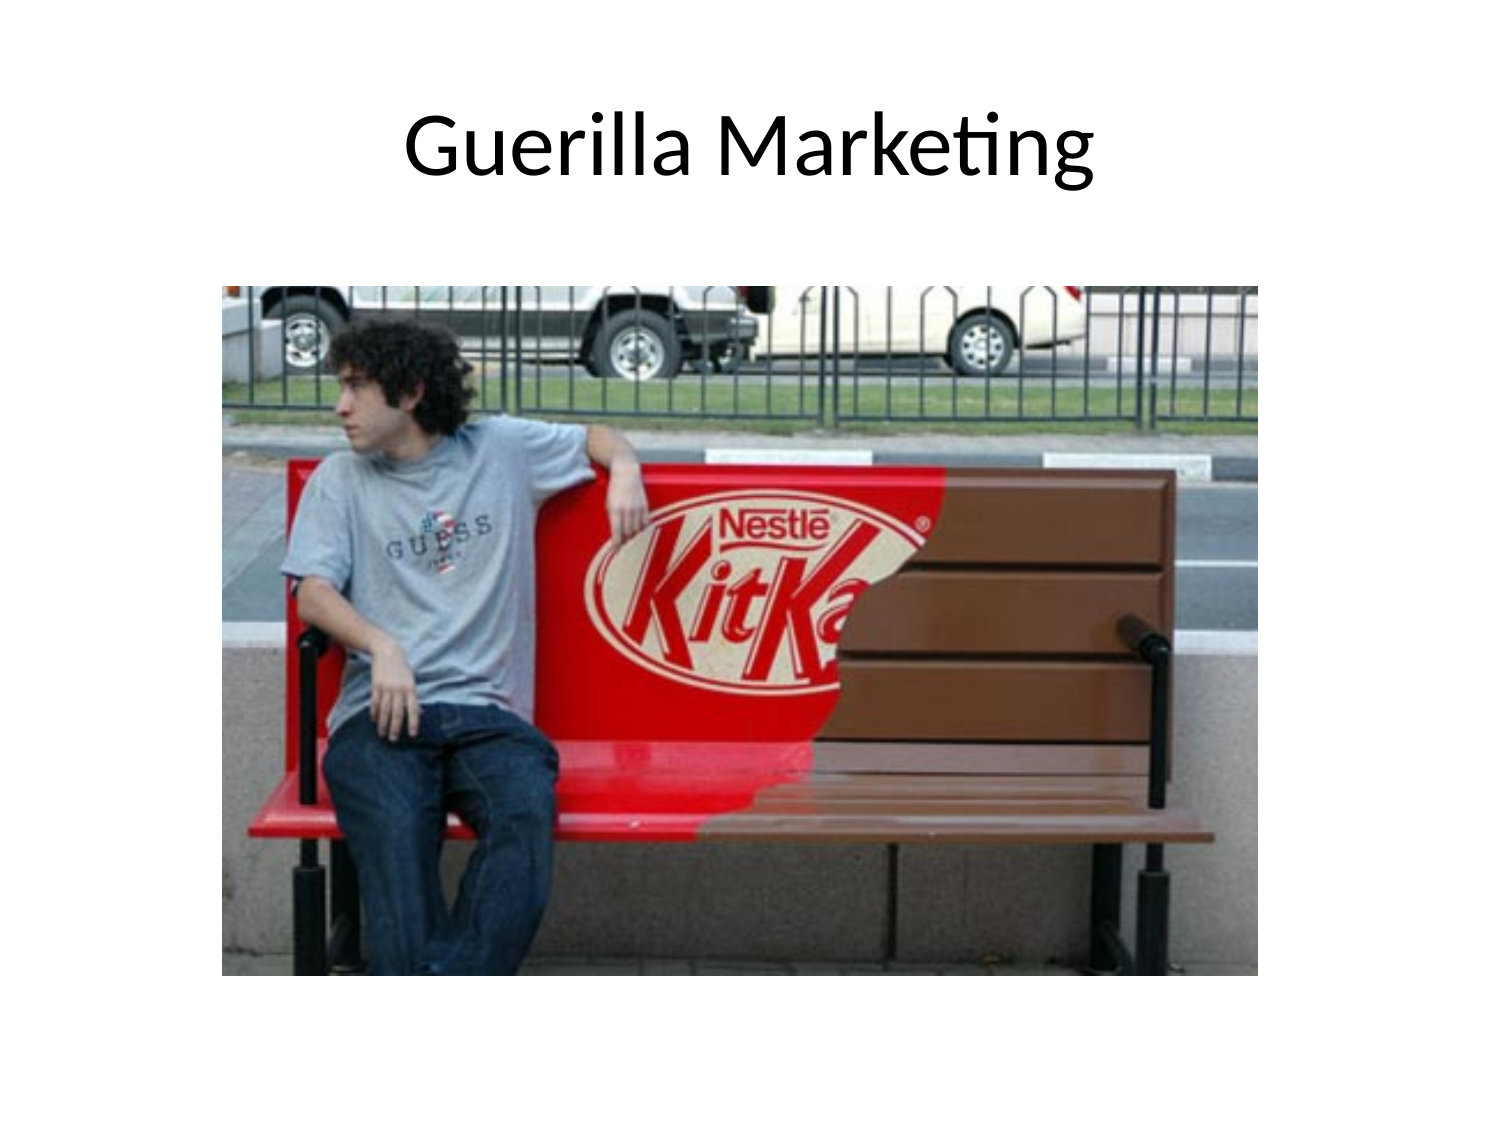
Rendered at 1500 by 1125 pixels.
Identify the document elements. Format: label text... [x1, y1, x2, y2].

title Guerilla Marketing [75, 45, 1425, 233]
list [221, 285, 1259, 977]
